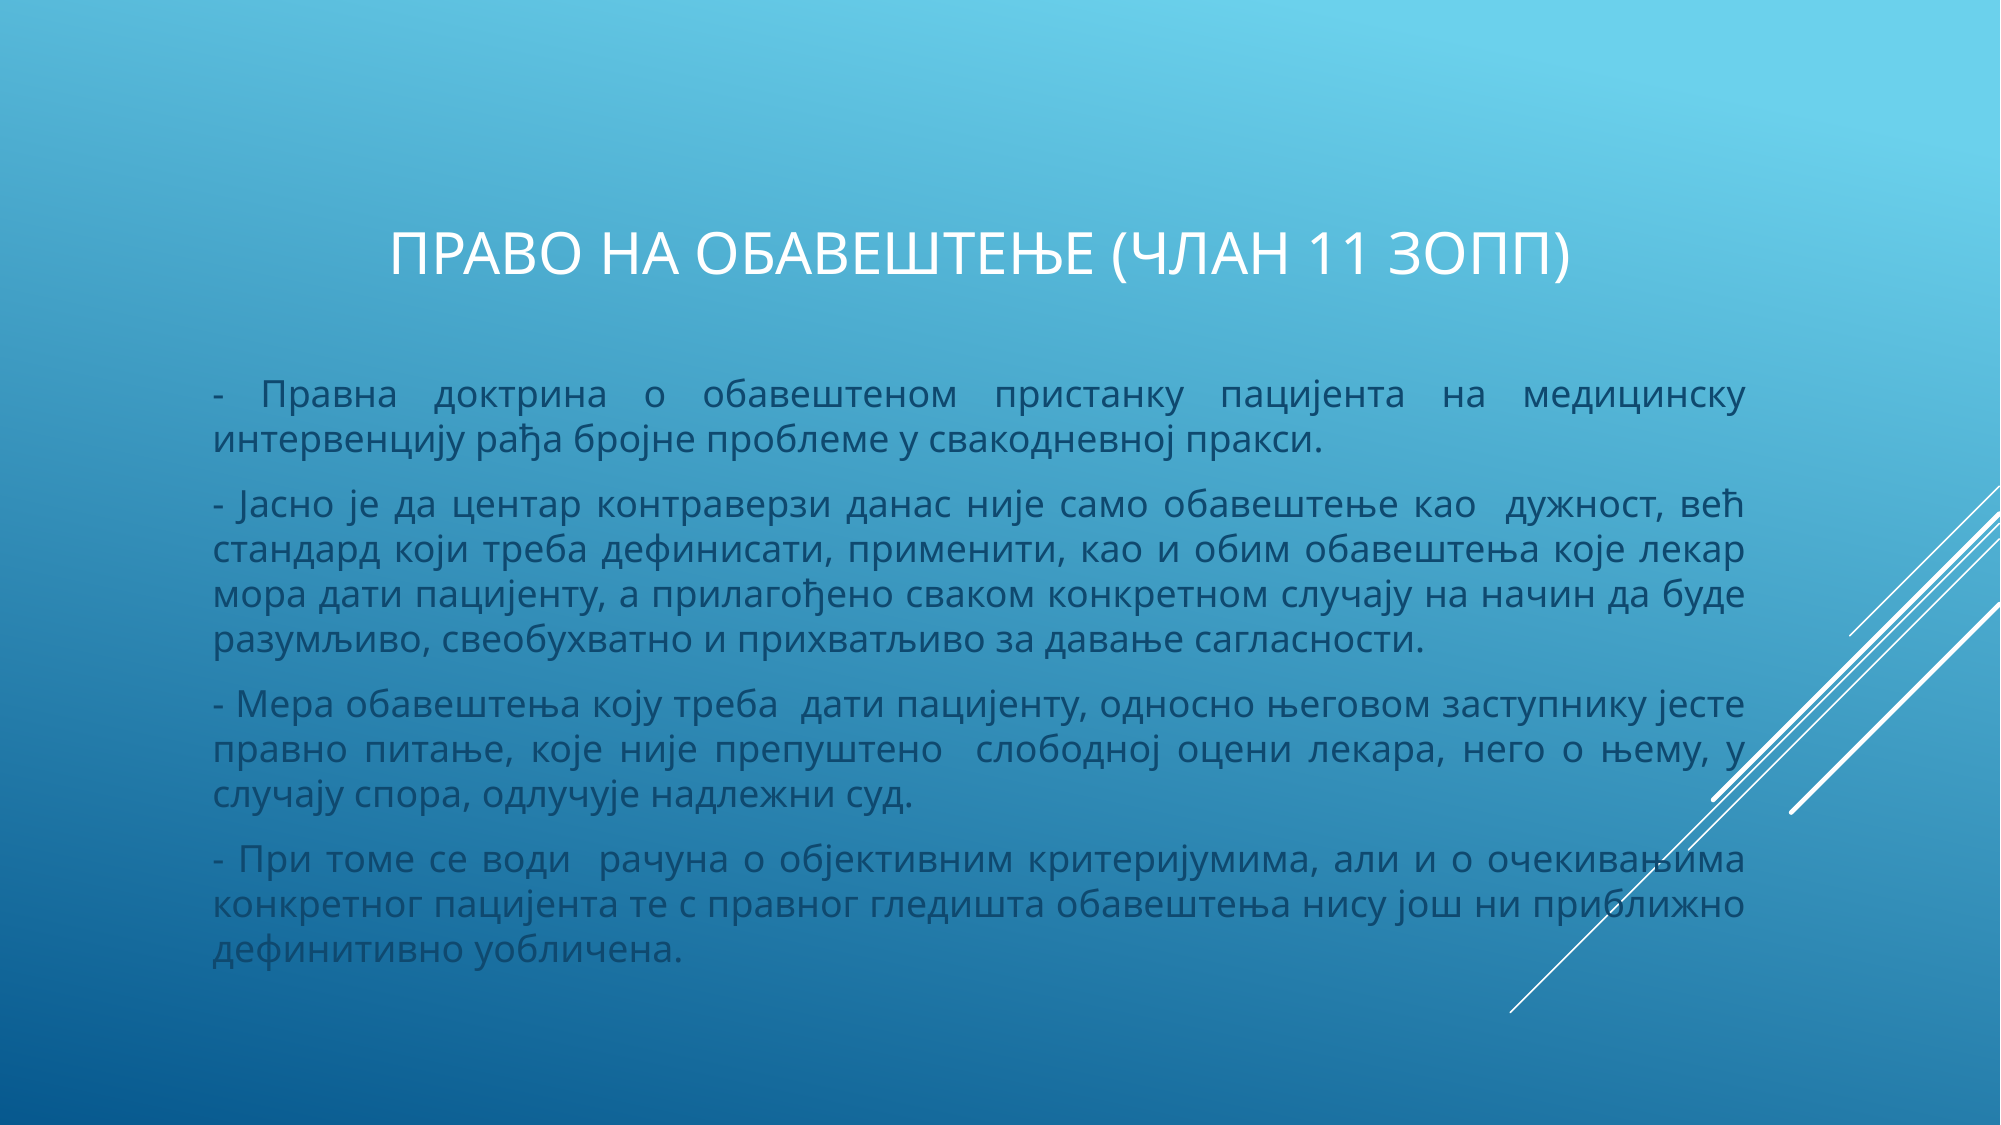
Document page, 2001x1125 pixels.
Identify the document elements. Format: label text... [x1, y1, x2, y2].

title Право на обавештење (члан 11 ЗОПП) [197, 112, 1763, 294]
list - Правна доктрина о обавештеном пристанку пацијента на медицинску интервенцију рађа бројне проблеме у свакодневној пракси. - Јасно је да центар контраверзи данас није само обавештење као дужност, већ стандард који треба дефинисати, применити, као и обим обавештења које лекар мора дати пацијенту, а прилагођено сваком конкретном случају на начин да буде разумљиво, свеобухватно и прихватљиво за давање сагласности. - Мера обавештења коју треба дати пацијенту, односно његовом заступнику јесте правно питање, које није препуштено слободној оцени лекара, него о њему, у случају спора, одлучује надлежни суд. - При томе се води рачуна о објективним критеријумима, али и о очекивањима конкретног пацијента те с правног гледишта обавештења нису још ни приближно дефинитивно уобличена. [197, 362, 1763, 1101]
